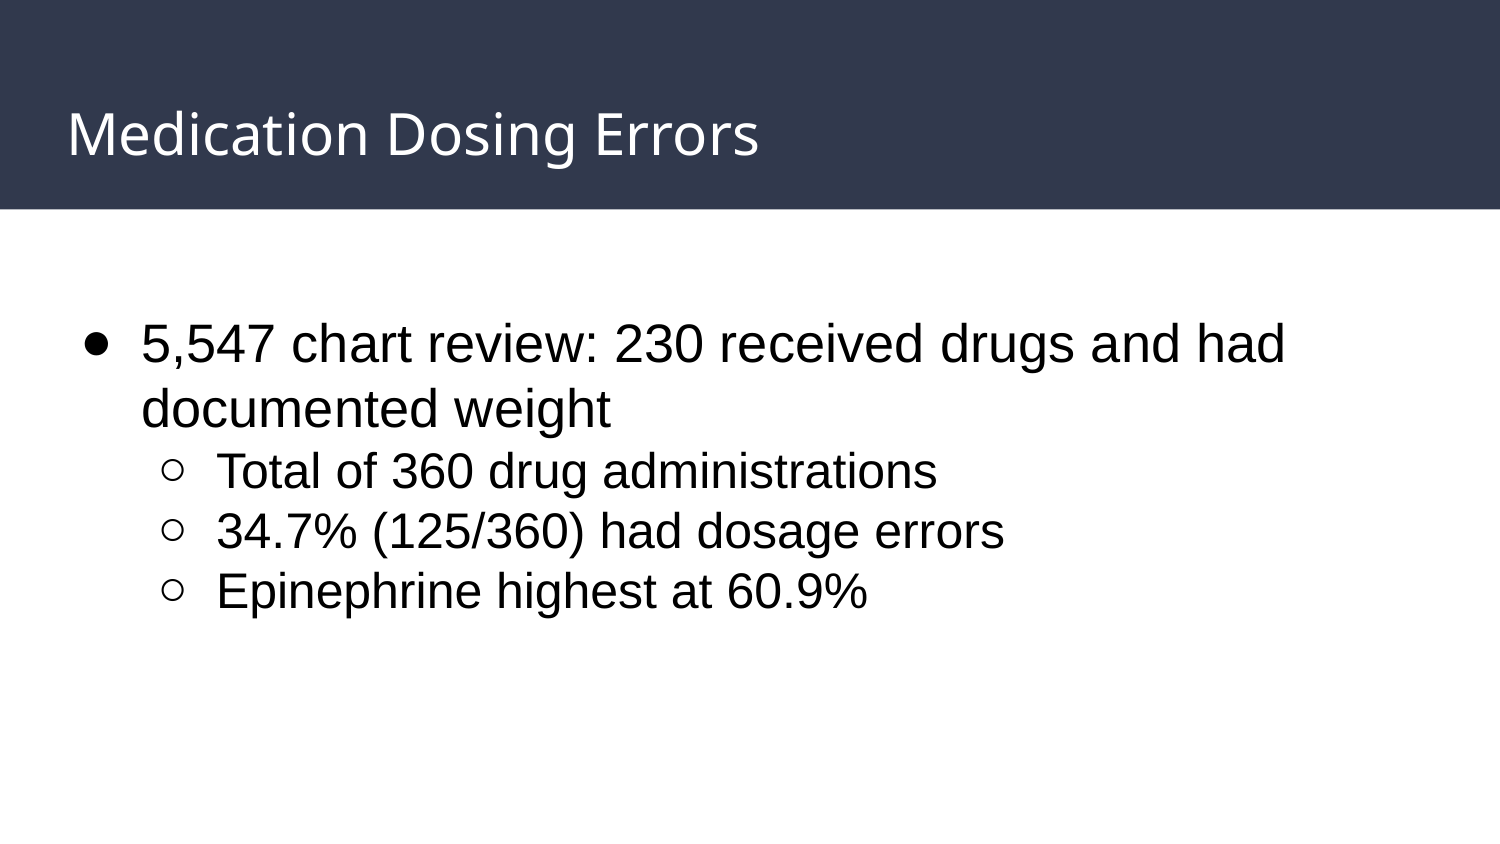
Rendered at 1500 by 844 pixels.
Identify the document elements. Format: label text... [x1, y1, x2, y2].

text_box 5,547 chart review: 230 received drugs and had documented weight Total of 360 drug administrations 34.7% (125/360) had dosage errors Epinephrine highest at 60.9% [51, 243, 1449, 764]
title Medication Dosing Errors [51, 82, 1449, 185]
